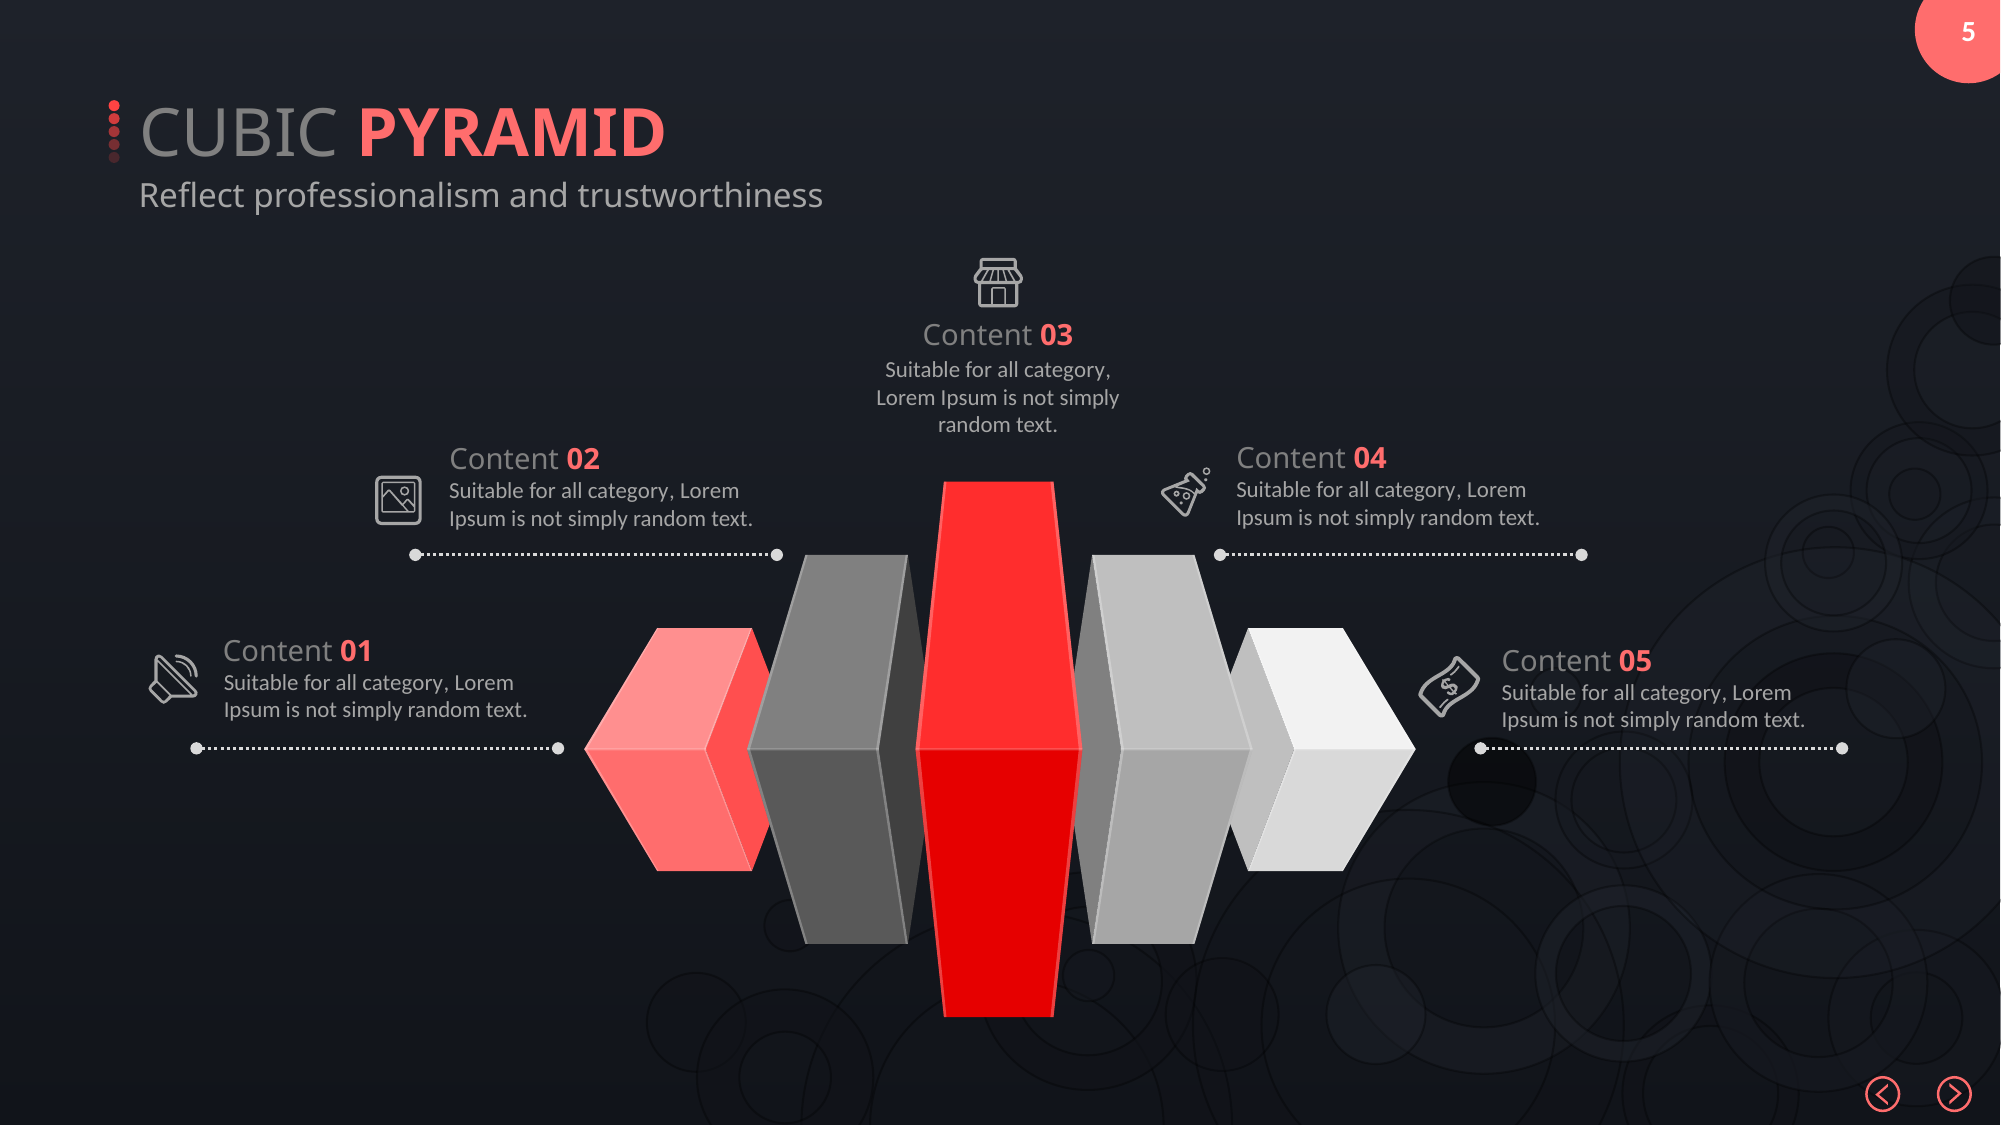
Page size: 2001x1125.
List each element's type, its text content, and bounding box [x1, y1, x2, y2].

text_box [751, 751, 905, 944]
text_box Suitable for all category, Lorem Ipsum is not simply random text. [840, 347, 1157, 445]
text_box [147, 654, 199, 704]
text_box [589, 751, 752, 872]
text_box Suitable for all category, Lorem Ipsum is not simply random text. [209, 659, 579, 730]
text_box [1250, 628, 1411, 748]
text_box [920, 481, 1078, 748]
text_box [1050, 481, 1083, 1018]
text_box [751, 554, 905, 748]
text_box Content 02 [434, 432, 616, 468]
text_box Suitable for all category, Lorem Ipsum is not simply random text. [1486, 669, 1857, 740]
text_box [1074, 555, 1120, 944]
text_box [1341, 627, 1416, 871]
text_box [879, 555, 924, 944]
text_box [920, 751, 1078, 1018]
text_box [375, 475, 422, 525]
text_box [1230, 628, 1293, 871]
text_box Content 05 [1486, 634, 1668, 669]
text_box [747, 554, 808, 944]
text_box [973, 257, 1023, 308]
text_box [1092, 554, 1124, 944]
text_box Content 03 [907, 308, 1089, 347]
text_box Suitable for all category, Lorem Ipsum is not simply random text. [1221, 467, 1591, 537]
text_box [1095, 751, 1249, 944]
text_box CUBIC PYRAMID [124, 81, 684, 166]
text_box [1095, 554, 1249, 748]
text_box [1192, 554, 1253, 944]
text_box [589, 628, 750, 748]
text_box Reflect professionalism and trustworthiness [123, 166, 840, 222]
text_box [1160, 467, 1211, 517]
text_box [915, 481, 947, 1018]
text_box [876, 554, 908, 944]
text_box Content 01 [208, 624, 389, 675]
text_box [704, 627, 752, 871]
text_box Suitable for all category, Lorem Ipsum is not simply random text. [434, 468, 804, 538]
text_box [1248, 751, 1411, 872]
text_box Content 04 [1221, 432, 1402, 467]
text_box [584, 627, 659, 871]
text_box [1248, 627, 1296, 871]
text_box [707, 628, 770, 871]
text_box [1417, 656, 1481, 718]
